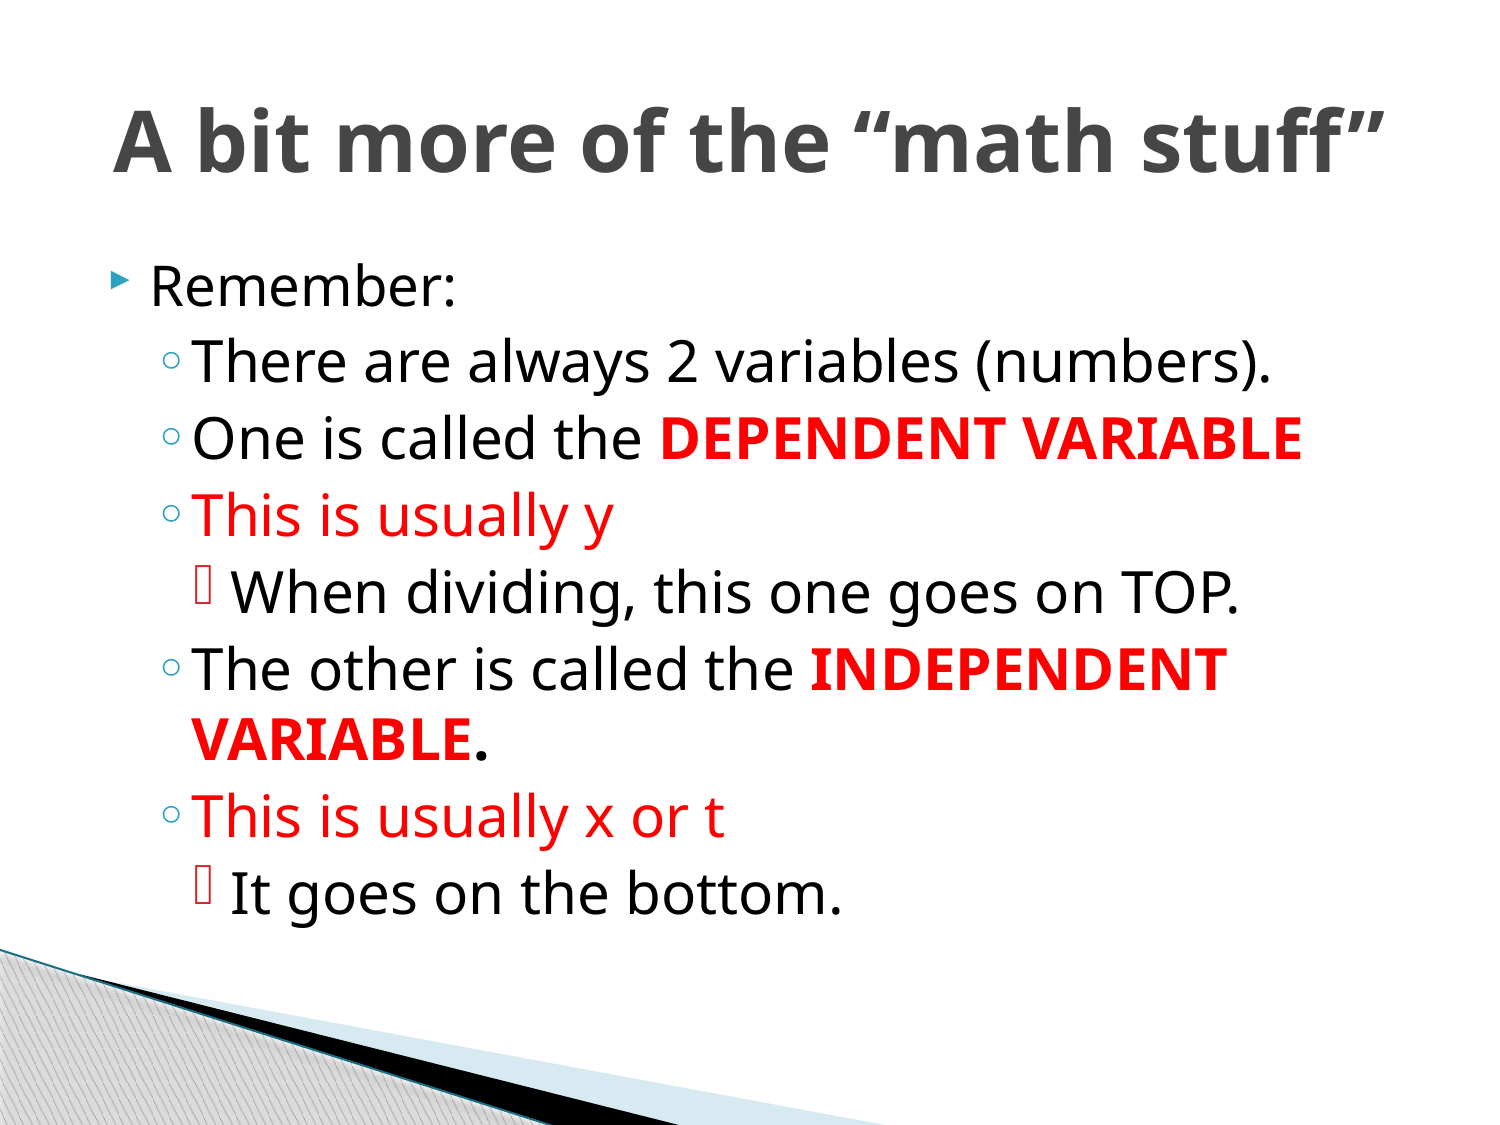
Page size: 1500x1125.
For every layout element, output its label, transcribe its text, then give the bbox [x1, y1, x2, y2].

title A bit more of the “math stuff” [75, 45, 1425, 233]
list Remember: There are always 2 variables (numbers). One is called the DEPENDENT VARIABLE This is usually y When dividing, this one goes on TOP. The other is called the INDEPENDENT VARIABLE. This is usually x or t It goes on the bottom. [75, 243, 1425, 986]
